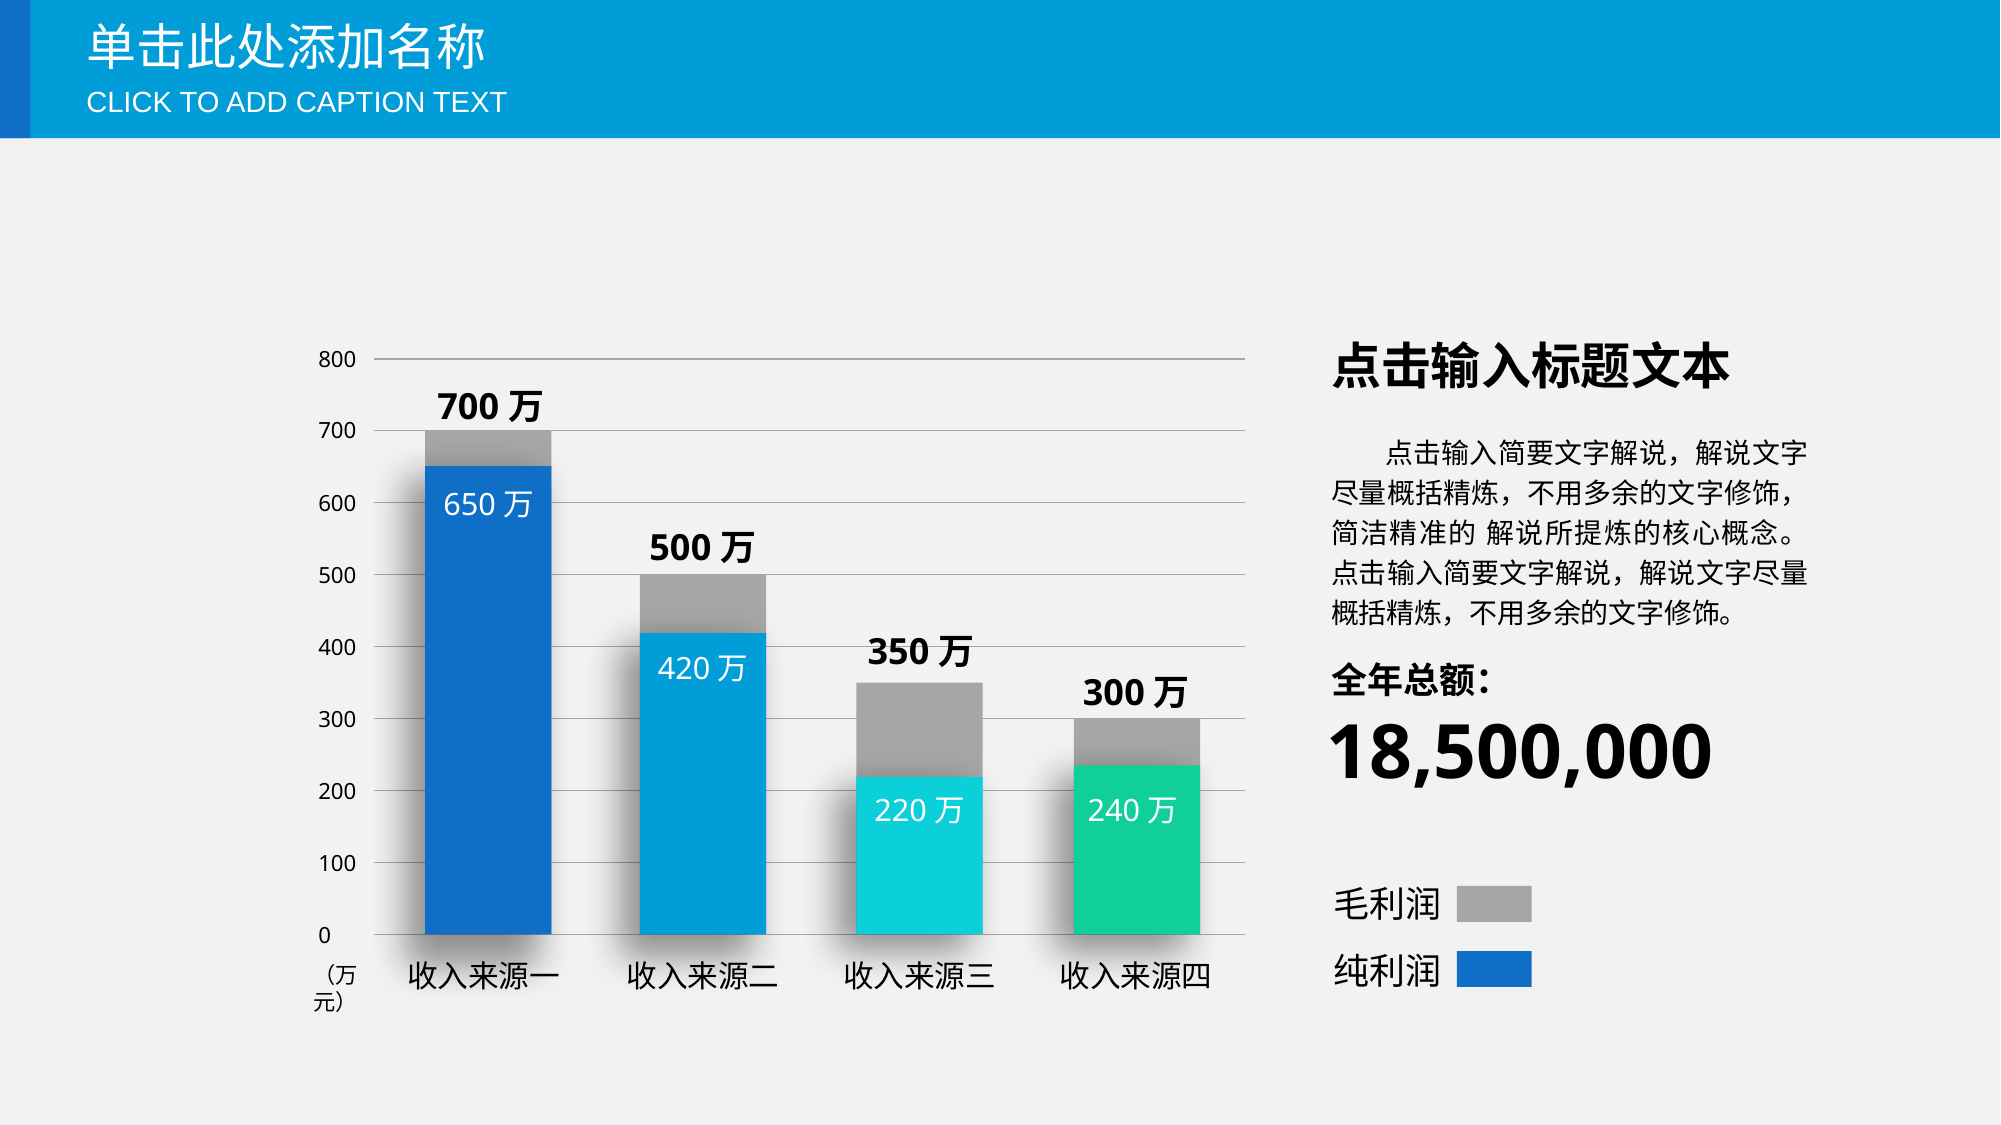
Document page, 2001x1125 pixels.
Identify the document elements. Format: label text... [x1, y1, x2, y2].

text_box 收入来源二 [606, 948, 800, 1003]
text_box 300 [318, 705, 361, 732]
text_box 800 [318, 345, 361, 373]
text_box （万元） [284, 952, 388, 1024]
text_box CLICK TO ADD CAPTION TEXT [86, 83, 602, 119]
text_box 0 [318, 920, 361, 948]
text_box 收入来源三 [823, 948, 1016, 1003]
text_box 400 [318, 633, 361, 660]
text_box 500 [318, 561, 361, 589]
text_box [0, 0, 31, 139]
text_box 600 [318, 489, 361, 517]
text_box 收入来源一 [388, 948, 580, 1003]
text_box 点击输入标题文本 [1331, 334, 1733, 395]
text_box 18,500,000 [1326, 703, 1771, 794]
text_box 点击输入简要文字解说，解说文字尽量概括精炼，不用多余的文字修饰，简洁精准的 解说所提炼的核心概念。 点击输入简要文字解说，解说文字尽量概括精炼，不用多余的文字修饰。 [1331, 428, 1809, 629]
text_box [1456, 951, 1532, 987]
text_box 100 [318, 849, 361, 876]
text_box 纯利润 [1333, 948, 1457, 992]
text_box 收入来源四 [1039, 948, 1233, 1003]
text_box 全年总额： [1331, 657, 1612, 701]
text_box 700 [318, 416, 361, 443]
text_box [31, 0, 2000, 139]
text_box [374, 359, 1245, 935]
text_box [1456, 885, 1532, 922]
text_box 单击此处添加名称 [86, 15, 493, 76]
text_box 毛利润 [1333, 880, 1457, 925]
text_box 200 [318, 777, 361, 804]
